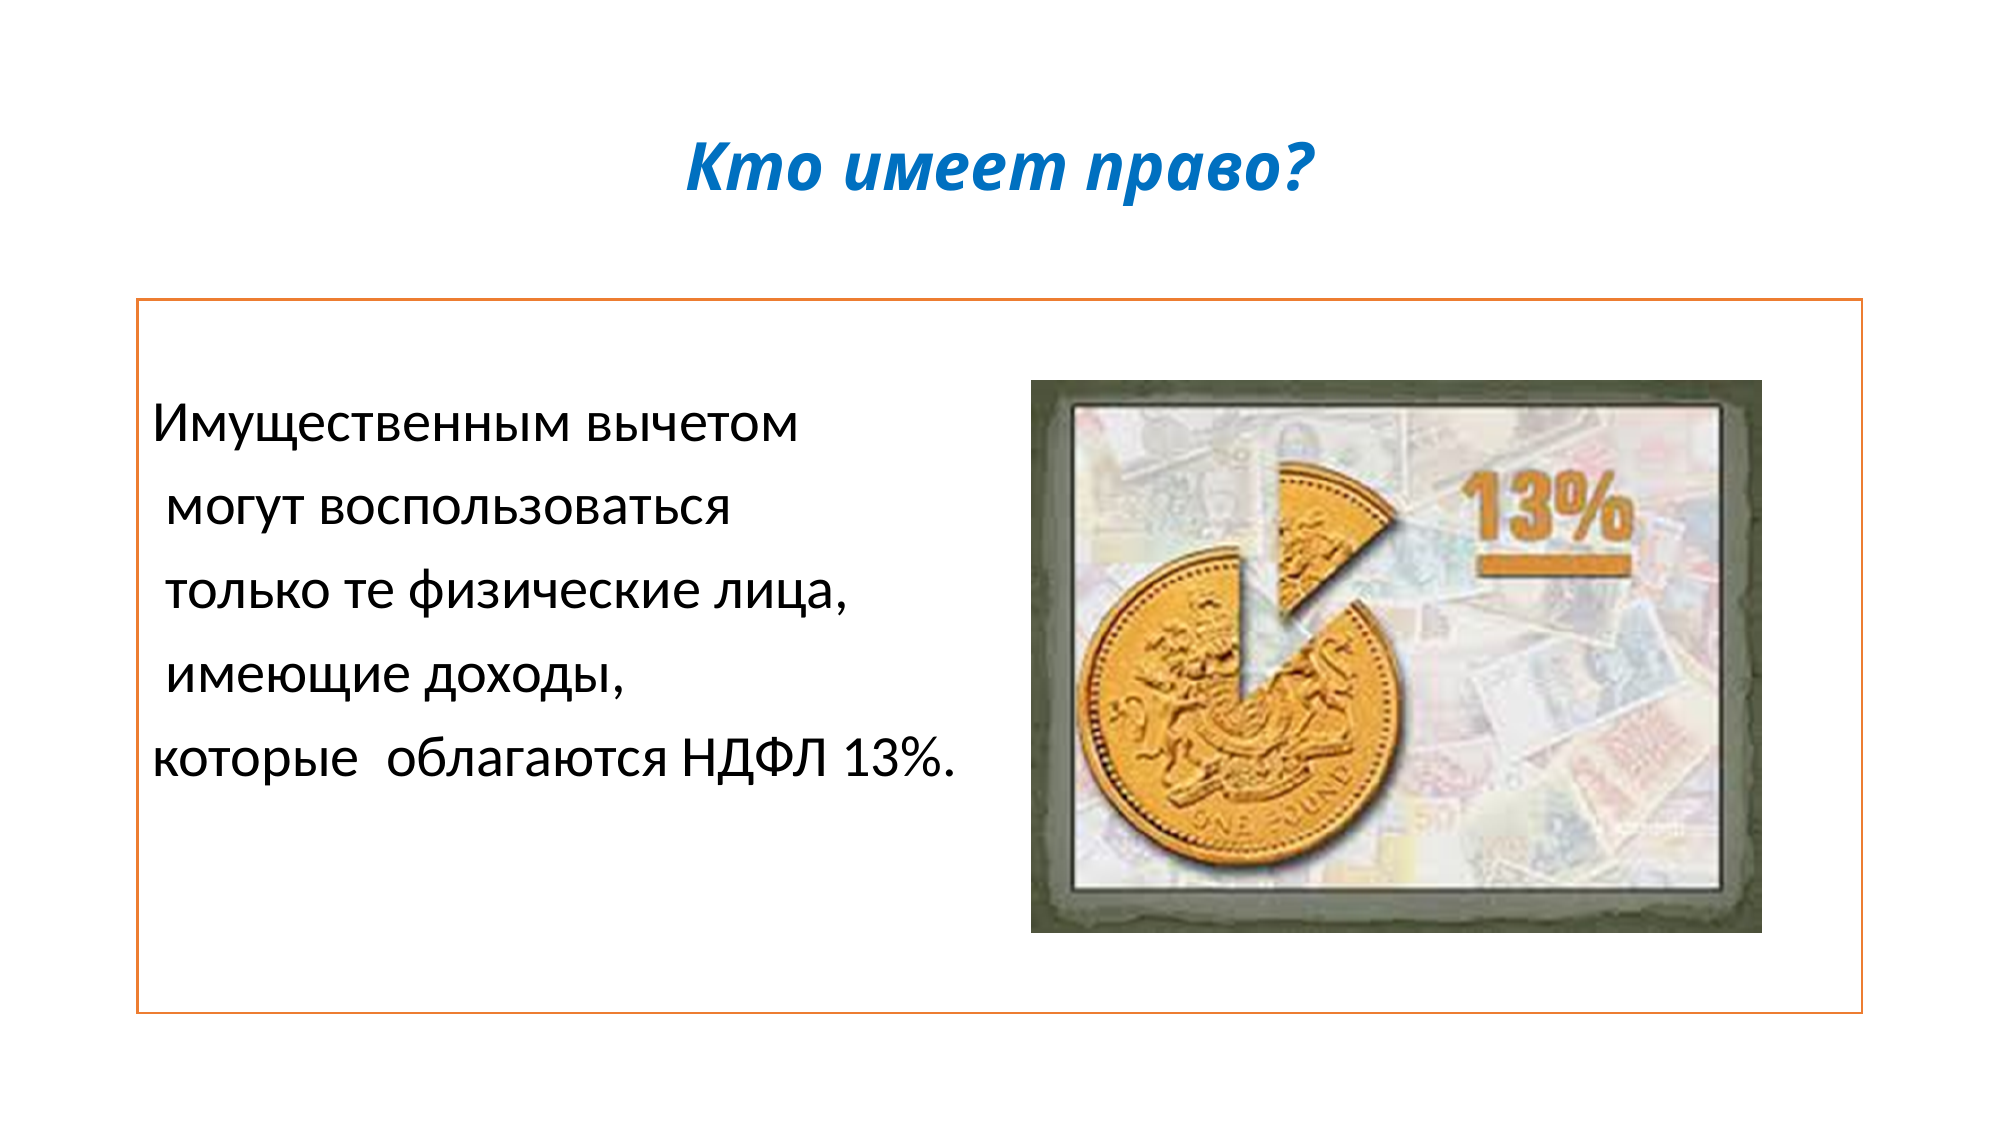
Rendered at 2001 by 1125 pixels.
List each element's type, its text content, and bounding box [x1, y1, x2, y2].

list Имущественным вычетом могут воспользоваться только те физические лица, имеющие доходы, которые облагаются НДФЛ 13%. [136, 298, 1863, 1014]
title Кто имеет право? [137, 59, 1863, 278]
picture [1031, 379, 1762, 933]
